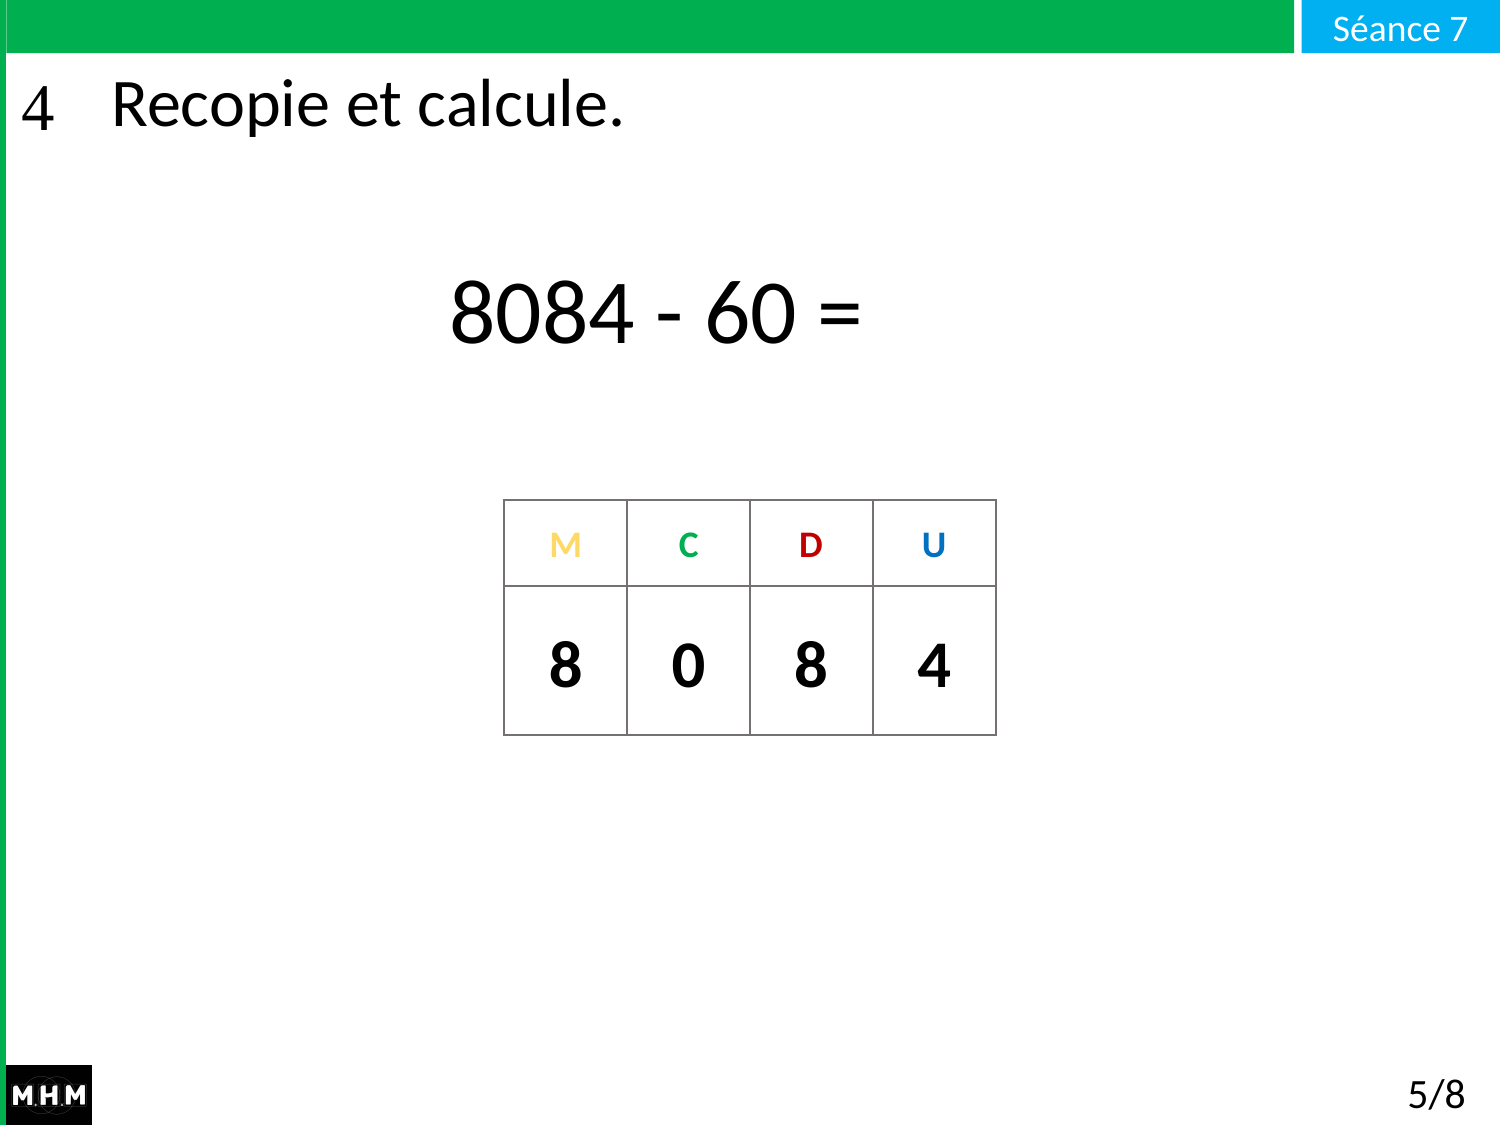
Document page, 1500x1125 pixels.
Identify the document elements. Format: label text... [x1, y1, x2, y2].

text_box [504, 499, 996, 736]
list 5/8 [1373, 1064, 1500, 1125]
text_box 8084 - 60 = [434, 245, 1127, 370]
title Recopie et calcule. [96, 60, 1391, 150]
picture [6, 1065, 92, 1125]
